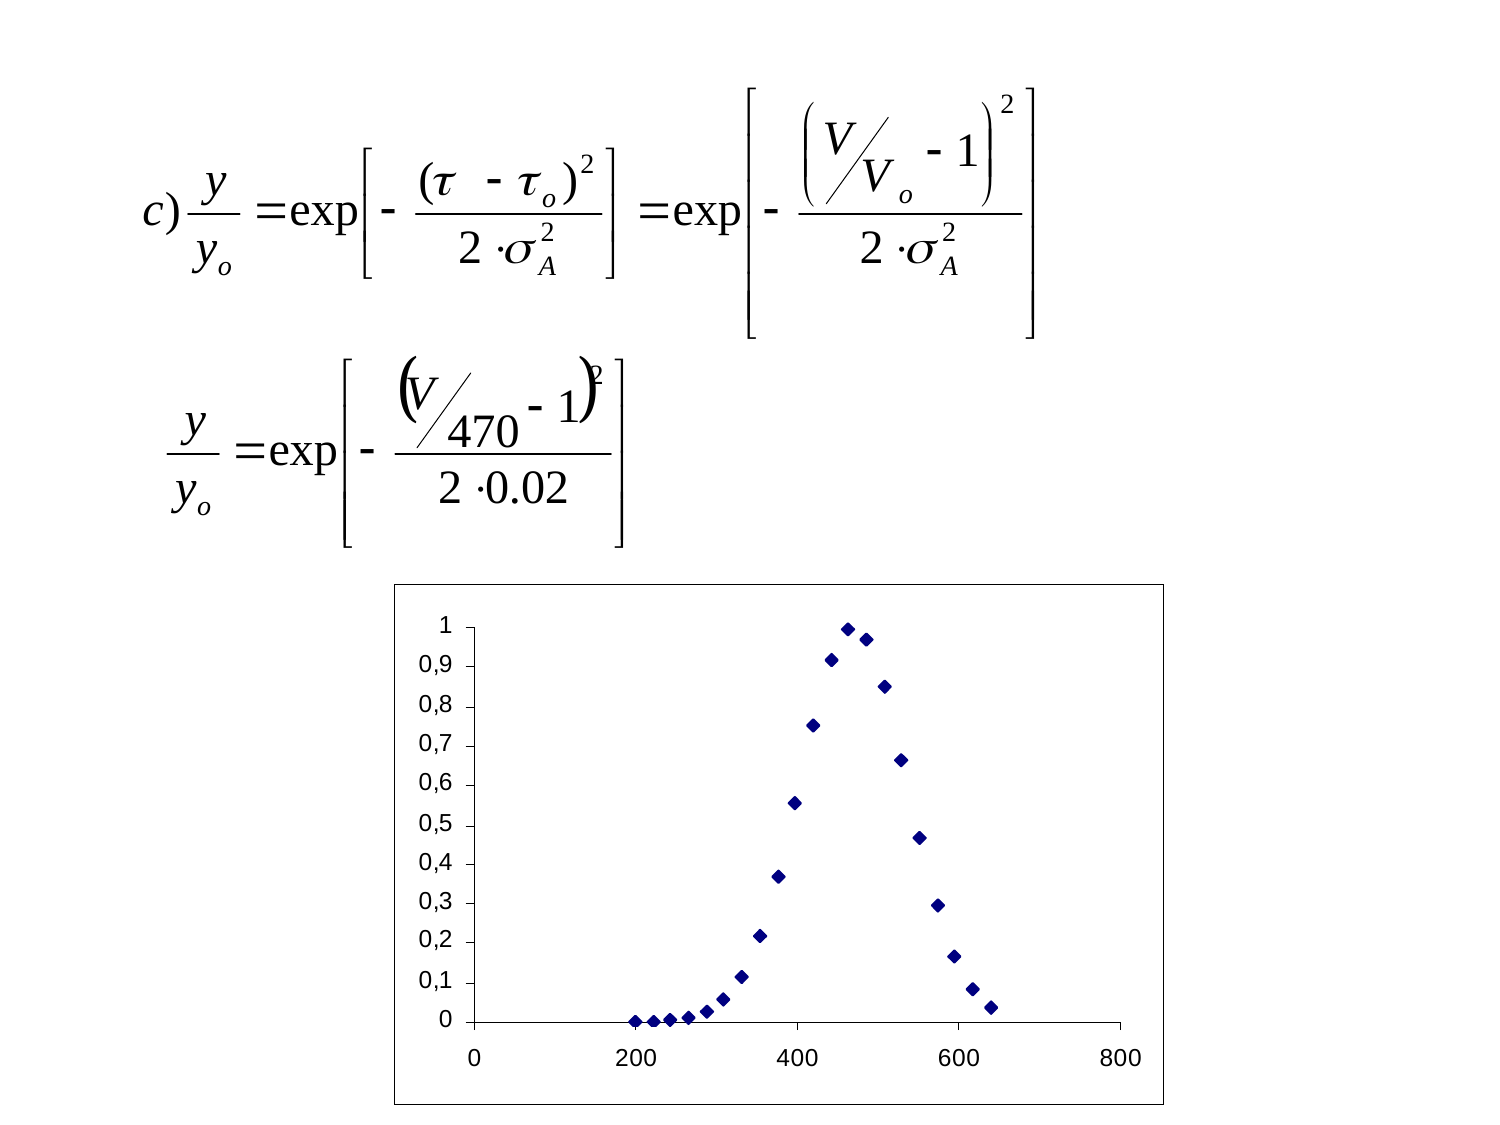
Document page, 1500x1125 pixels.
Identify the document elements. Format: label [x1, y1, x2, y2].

text_box [159, 349, 642, 558]
text_box [135, 77, 1052, 350]
text_box [383, 573, 1176, 1115]
